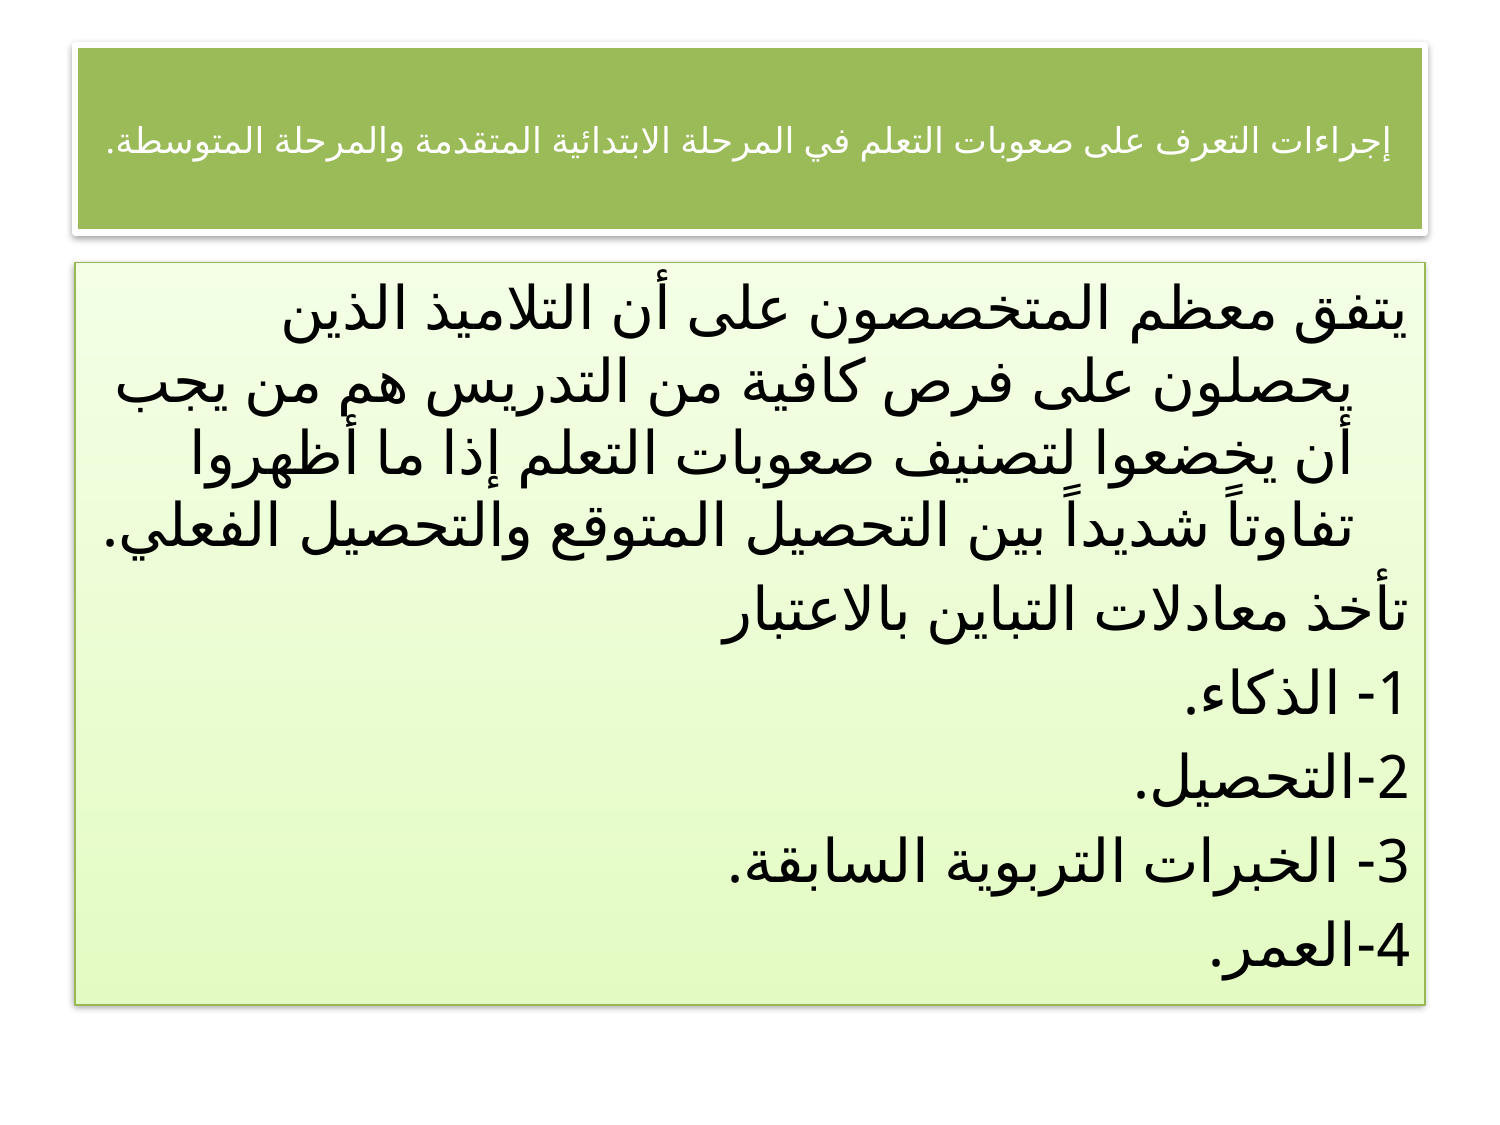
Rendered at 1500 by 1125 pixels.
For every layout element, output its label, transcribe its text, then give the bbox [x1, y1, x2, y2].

list يتفق معظم المتخصصون على أن التلاميذ الذين يحصلون على فرص كافية من التدريس هم من يجب أن يخضعوا لتصنيف صعوبات التعلم إذا ما أظهروا تفاوتاً شديداً بين التحصيل المتوقع والتحصيل الفعلي. تأخذ معادلات التباين بالاعتبار 1- الذكاء. 2-التحصيل. 3- الخبرات التربوية السابقة. 4-العمر. [74, 262, 1426, 1006]
title إجراءات التعرف على صعوبات التعلم في المرحلة الابتدائية المتقدمة والمرحلة المتوسطة. [72, 42, 1428, 236]
